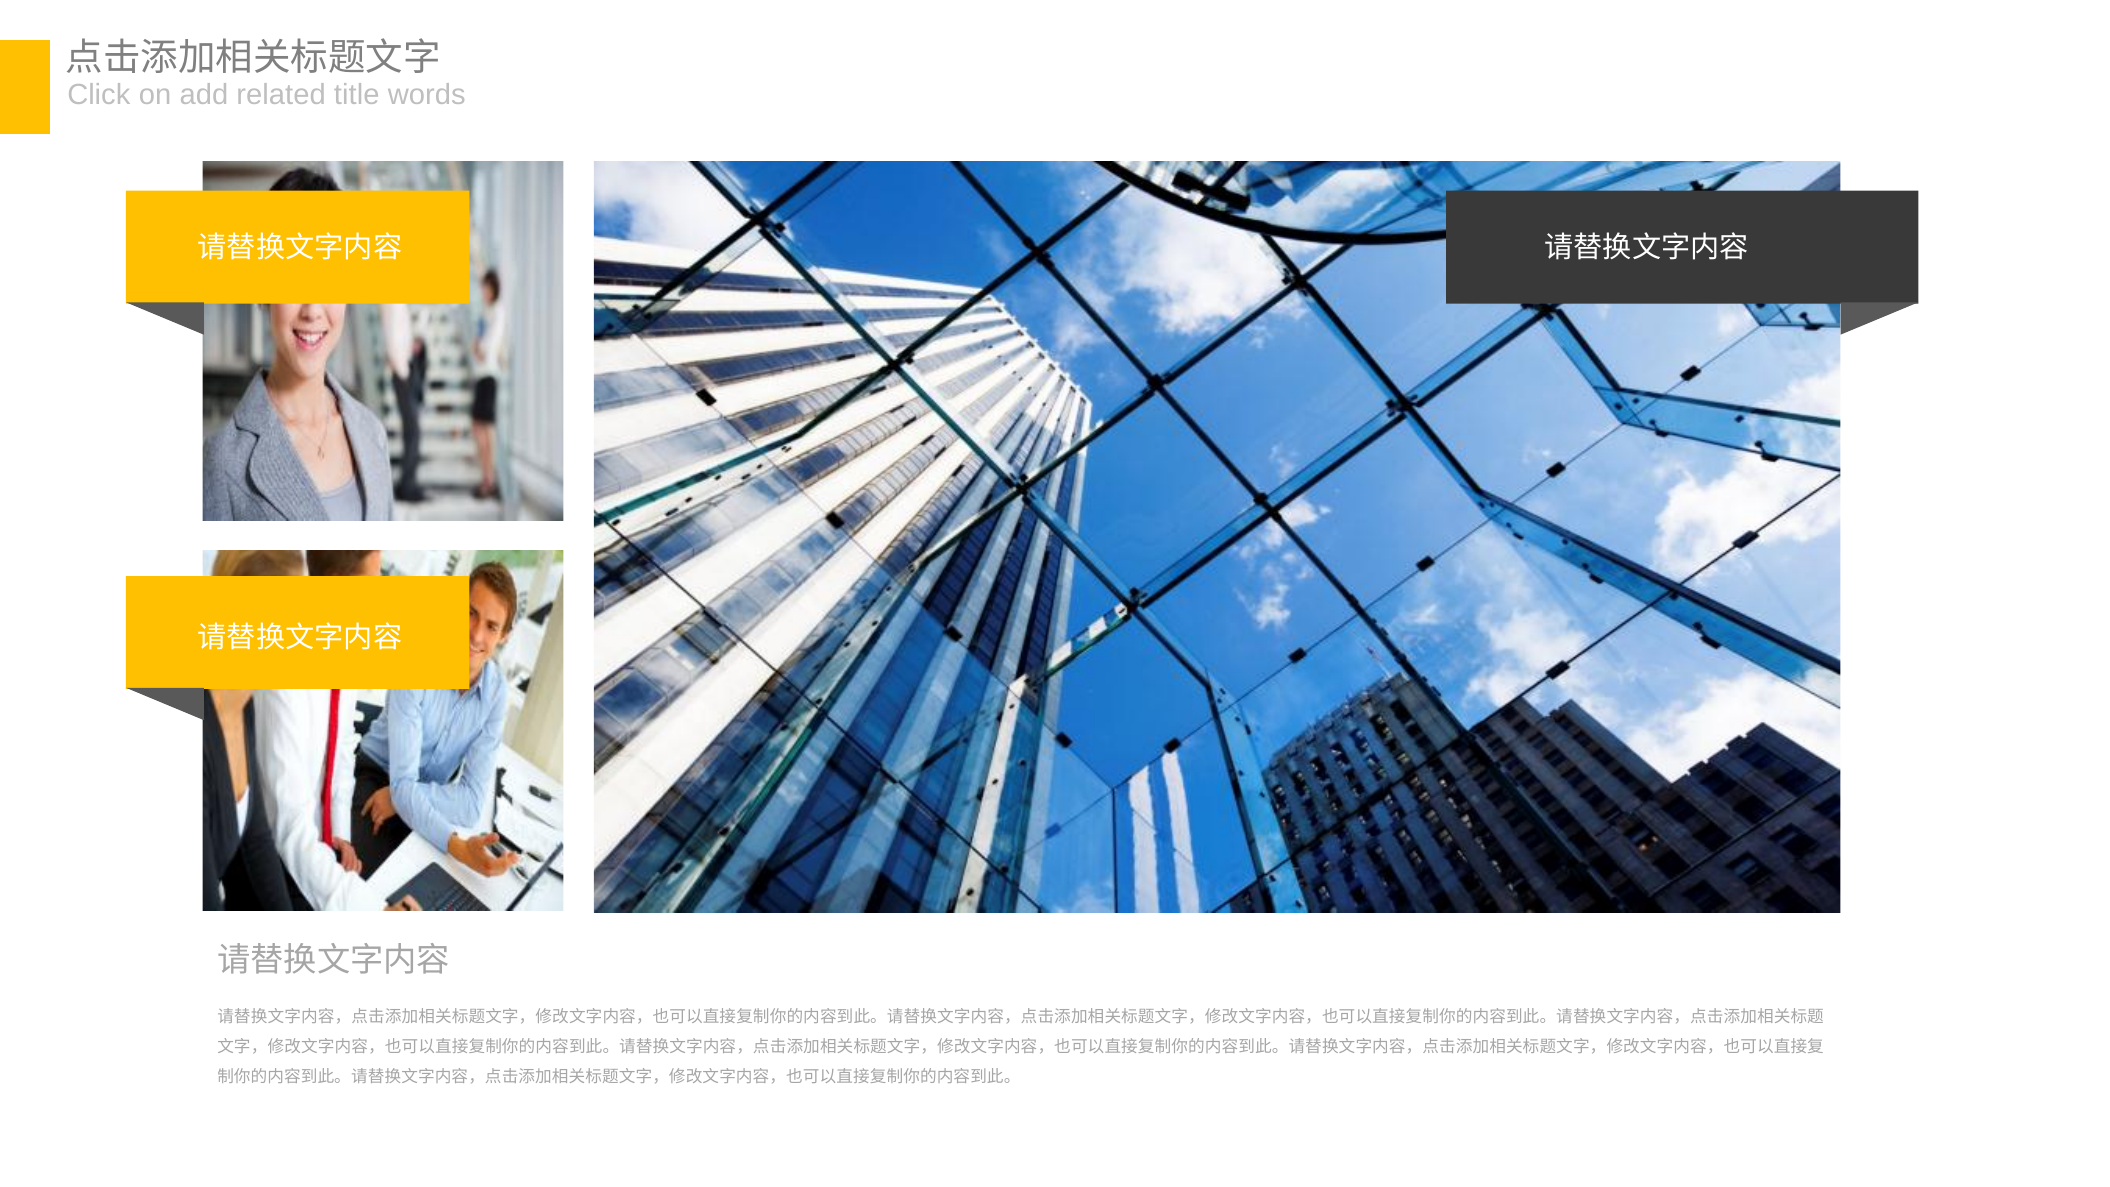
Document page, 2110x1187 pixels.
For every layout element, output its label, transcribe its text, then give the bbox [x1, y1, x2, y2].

text_box [125, 687, 204, 721]
text_box [1446, 190, 1919, 304]
text_box [202, 550, 564, 910]
text_box 请替换文字内容 [182, 203, 430, 271]
text_box [125, 302, 204, 335]
text_box 请替换文字内容 [182, 593, 430, 661]
text_box [1840, 302, 1919, 335]
text_box 点击添加相关标题文字 [49, 25, 524, 97]
text_box Click on add related title words [51, 67, 488, 119]
text_box [125, 190, 470, 304]
text_box [593, 160, 1841, 910]
text_box [125, 576, 470, 689]
text_box 请替换文字内容 [1529, 203, 1765, 271]
text_box [202, 160, 564, 522]
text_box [202, 910, 1841, 1091]
